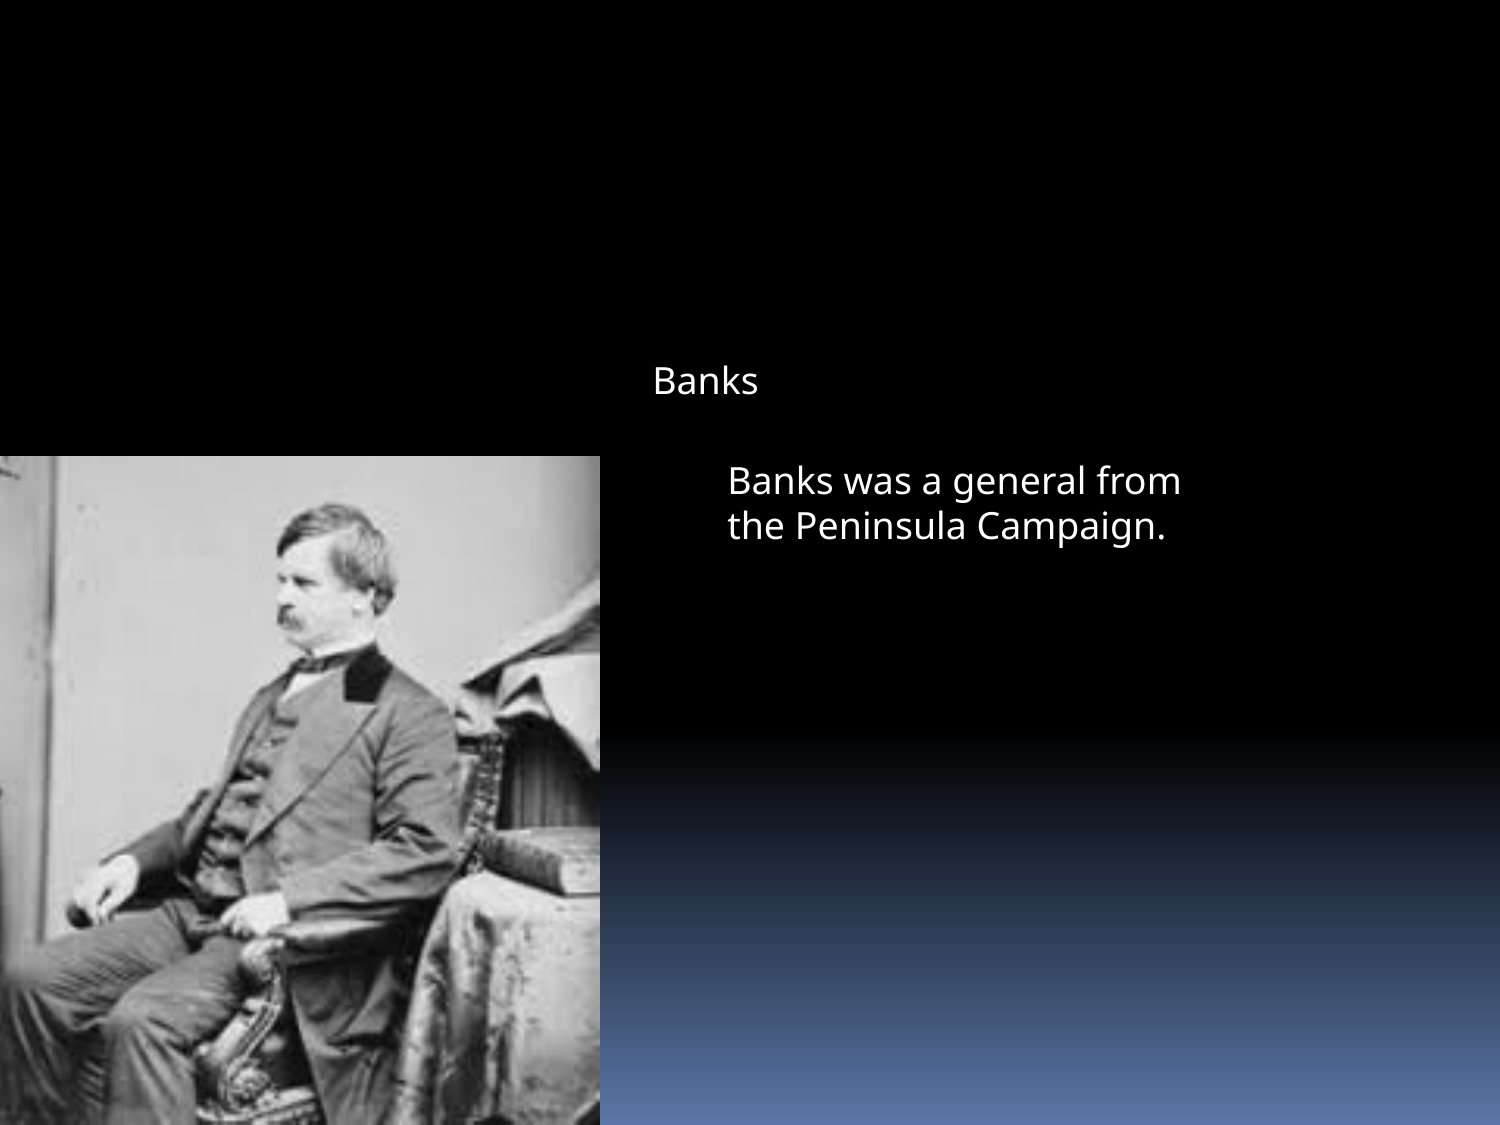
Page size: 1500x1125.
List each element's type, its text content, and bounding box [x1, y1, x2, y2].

text_box Banks [637, 349, 788, 410]
text_box Banks was a general from the Peninsula Campaign. [712, 449, 1213, 555]
picture [0, 455, 601, 1125]
